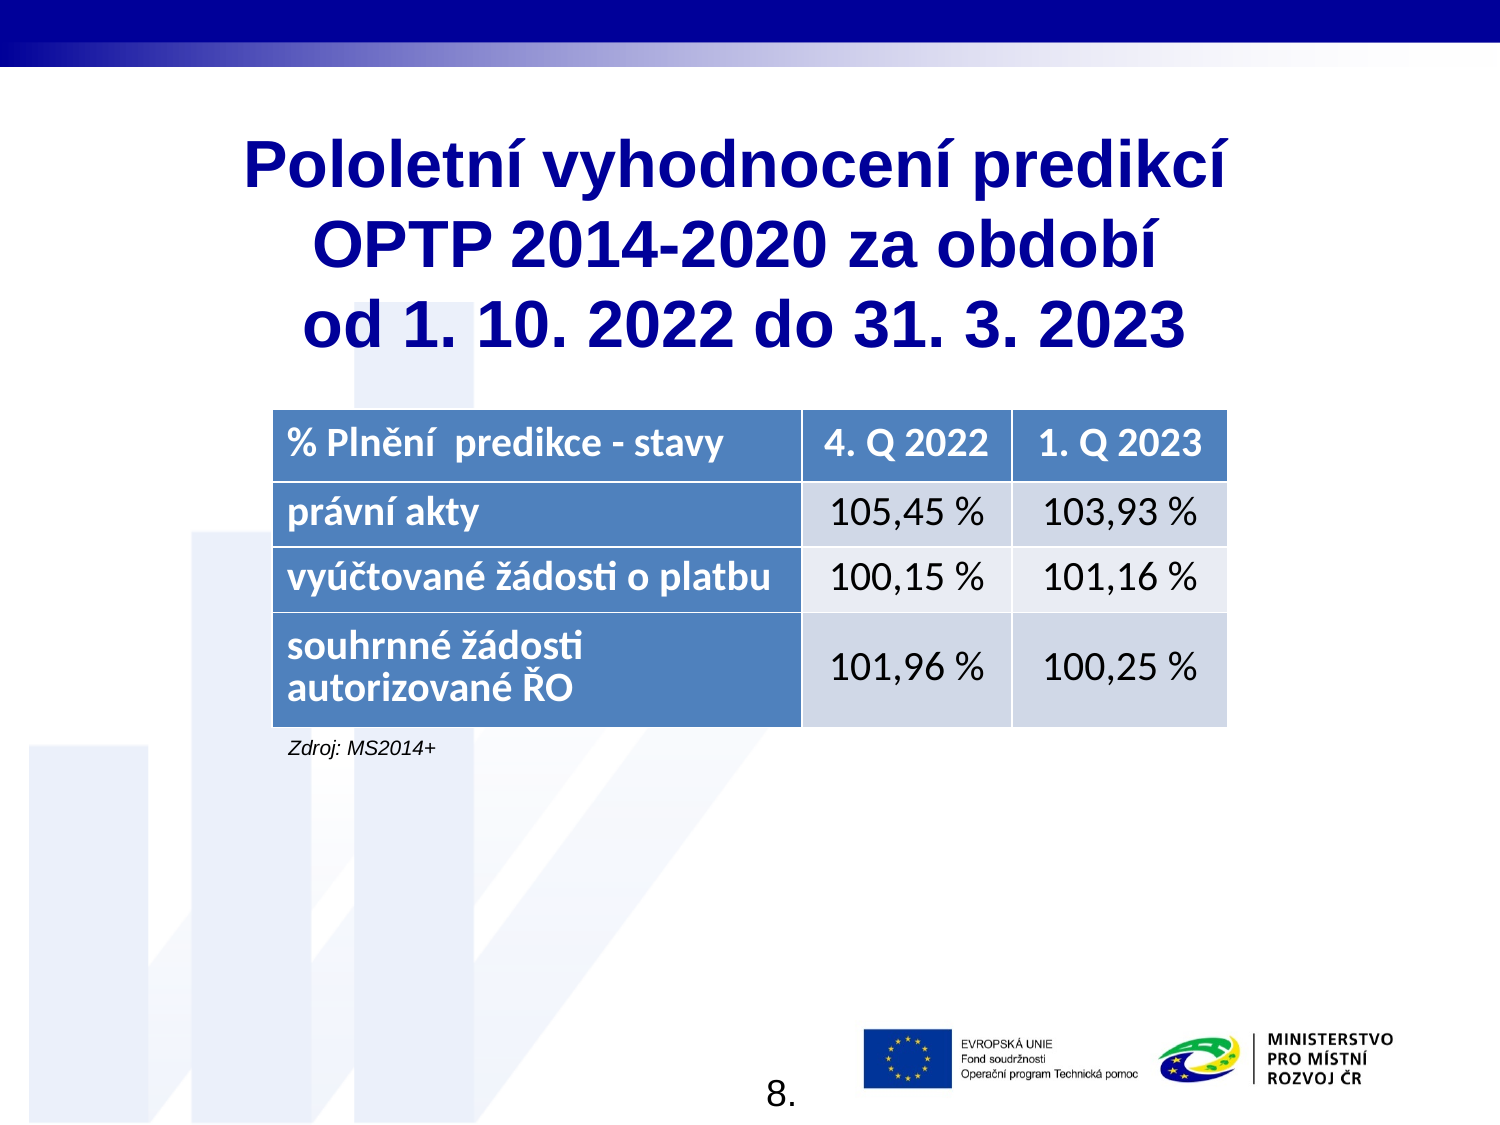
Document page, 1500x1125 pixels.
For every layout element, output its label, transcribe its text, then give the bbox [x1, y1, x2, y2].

table_cell 100,25 % [1013, 613, 1227, 727]
table_cell 101,96 % [803, 613, 1011, 727]
title Pololetní vyhodnocení predikcí OPTP 2014-2020 za období od 1. 10. 2022 do 31. 3. 2023 [64, 113, 1425, 349]
table_cell právní akty [273, 483, 801, 546]
table_cell vyúčtované žádosti o platbu [273, 548, 801, 612]
table_header 4. Q 2022 [803, 410, 1011, 481]
text_box Zdroj: MS2014+ [273, 728, 588, 807]
table_header % Plnění predikce - stavy [273, 410, 801, 481]
table_cell 105,45 % [803, 483, 1011, 546]
picture [29, 302, 1412, 1125]
table_cell 101,16 % [1013, 548, 1227, 612]
table_header 1. Q 2023 [1013, 410, 1227, 481]
table_cell 100,15 % [803, 548, 1011, 612]
text_box 8. [751, 1061, 835, 1122]
table_cell 103,93 % [1013, 483, 1227, 546]
table_cell souhrnné žádosti autorizované ŘO [273, 613, 801, 727]
